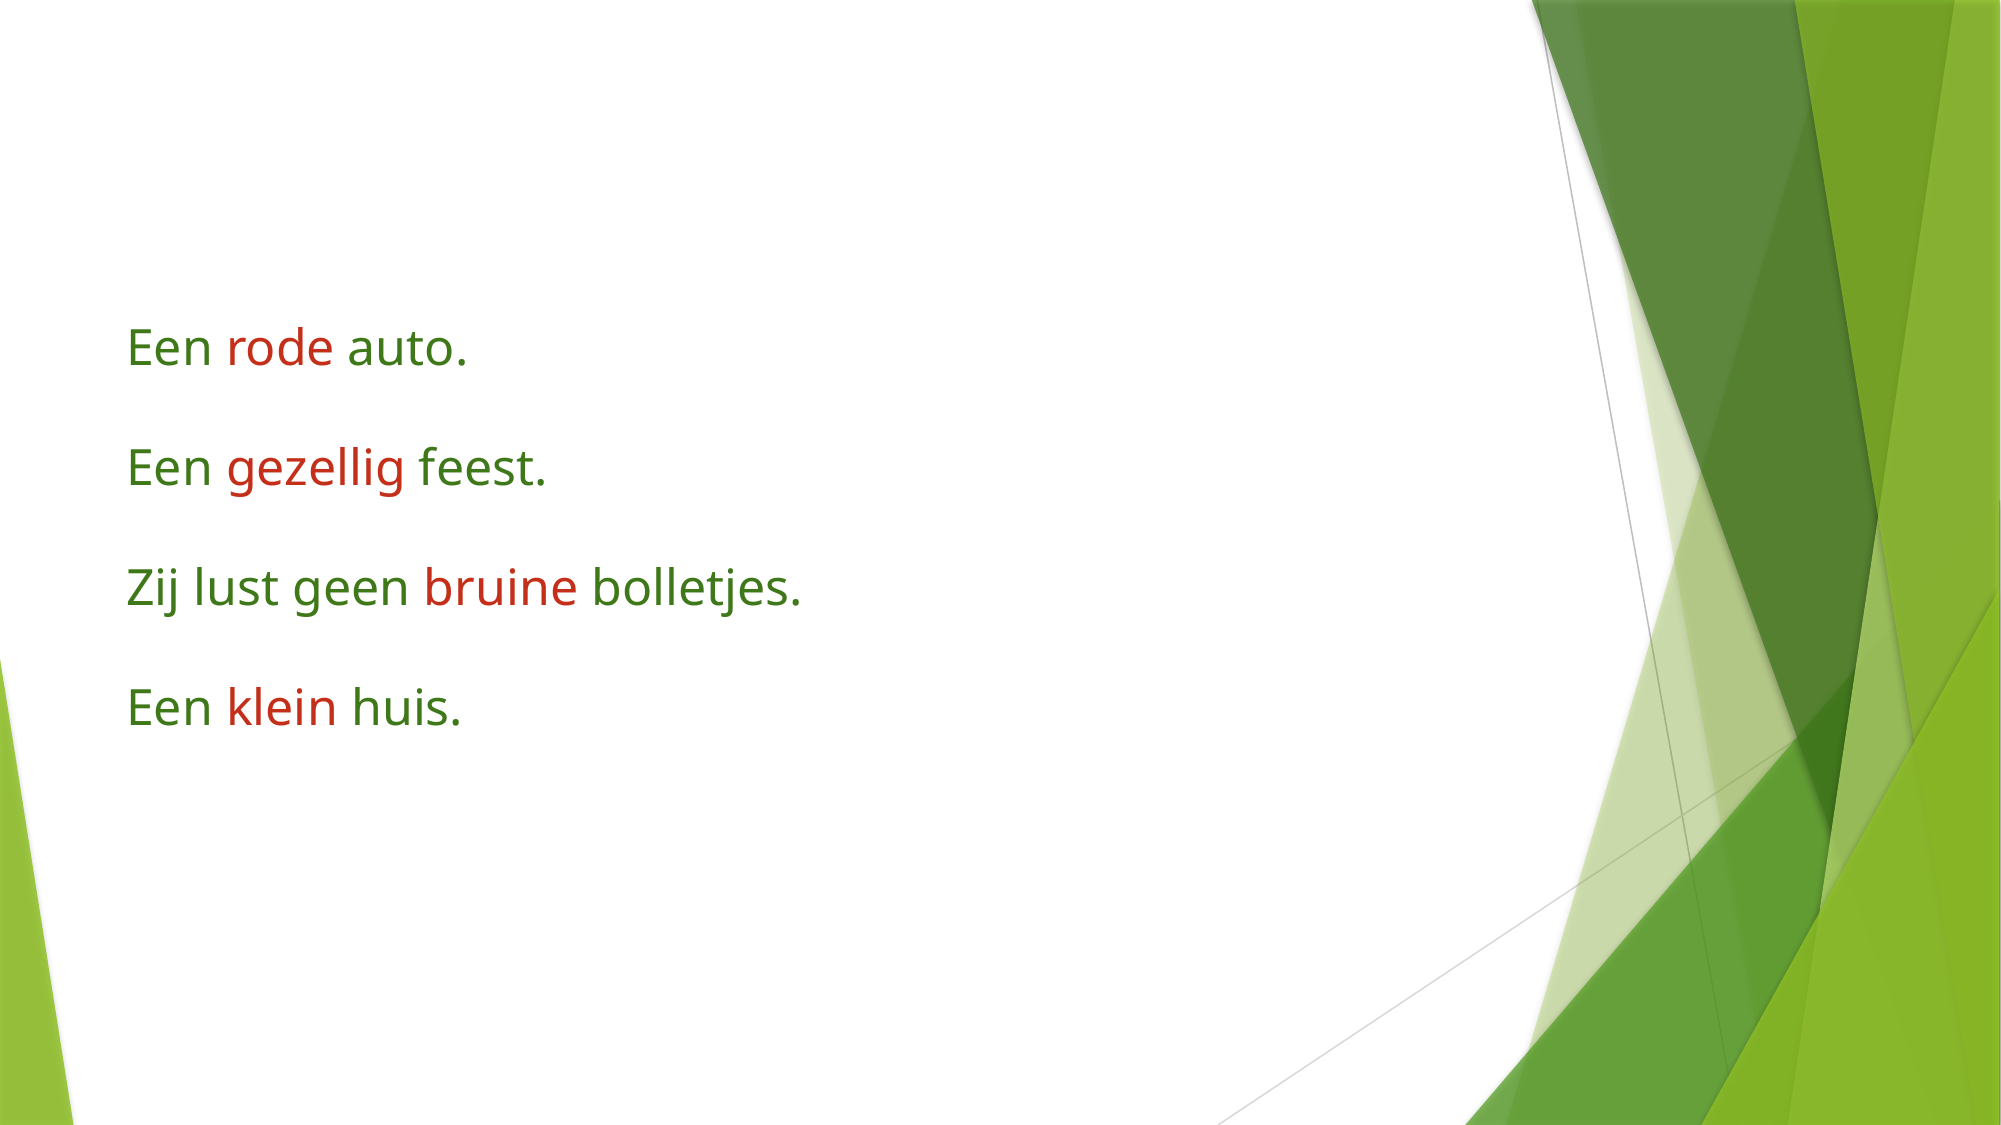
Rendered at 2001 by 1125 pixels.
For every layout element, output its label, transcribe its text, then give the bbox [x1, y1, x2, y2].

title Een rode auto. Een gezellig feest. Zij lust geen bruine bolletjes. Een klein huis. [111, 443, 1522, 743]
